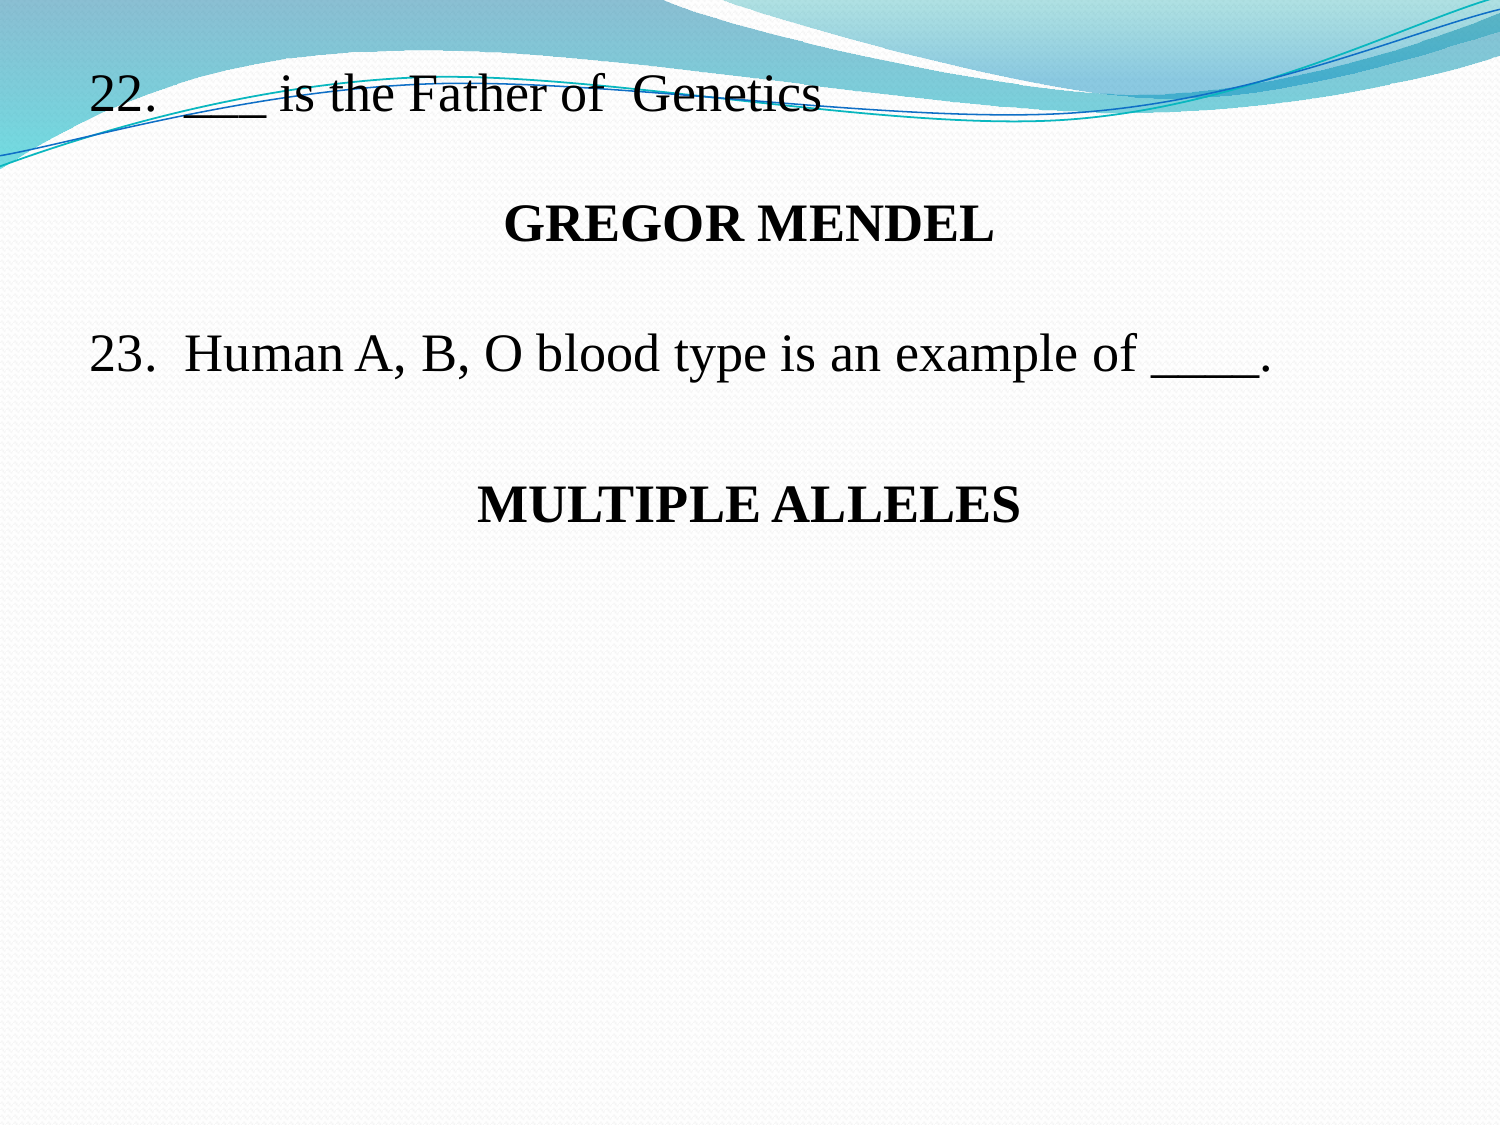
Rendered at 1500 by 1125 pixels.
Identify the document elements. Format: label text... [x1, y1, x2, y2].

list 22. ___ is the Father of Genetics GREGOR MENDEL 23. Human A, B, O blood type is an example of ____. MULTIPLE ALLELES [75, 50, 1425, 1005]
